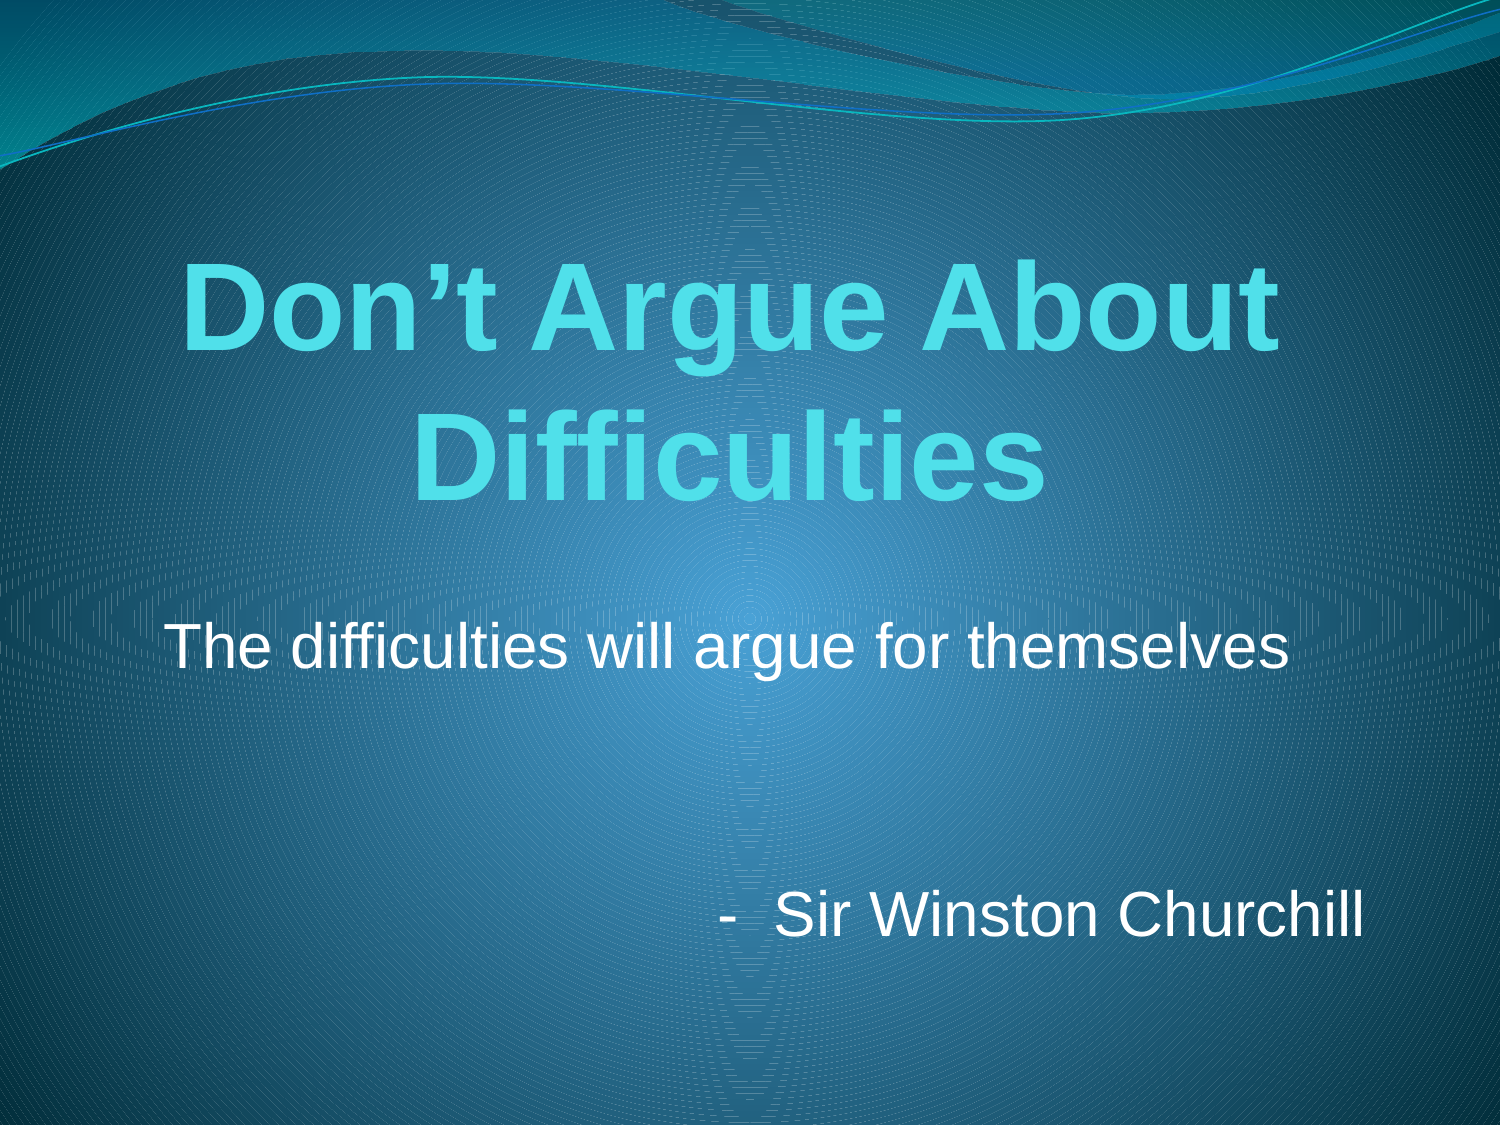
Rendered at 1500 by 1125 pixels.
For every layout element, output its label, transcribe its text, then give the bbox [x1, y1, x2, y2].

subtitle The difficulties will argue for themselves - Sir Winston Churchill [87, 529, 1376, 963]
title Don’t Argue About Difficulties [87, 224, 1376, 525]
